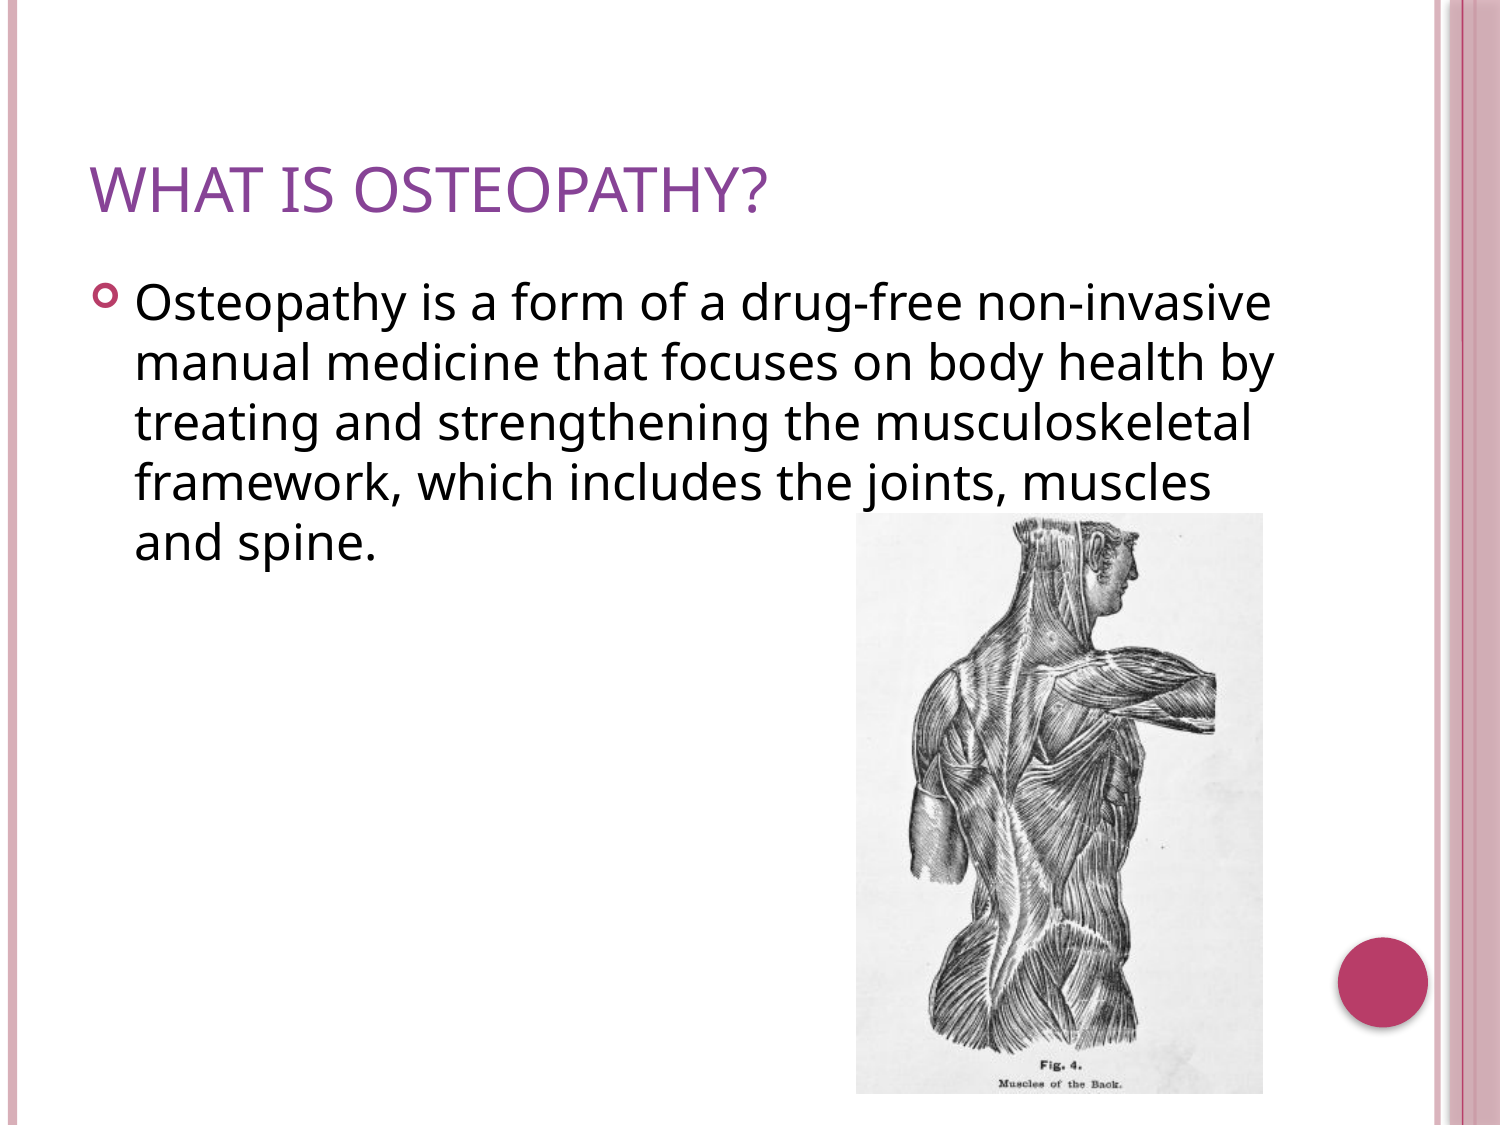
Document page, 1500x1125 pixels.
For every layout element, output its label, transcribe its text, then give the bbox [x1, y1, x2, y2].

title What is Osteopathy? [75, 45, 1300, 233]
list Osteopathy is a form of a drug-free non-invasive manual medicine that focuses on body health by treating and strengthening the musculoskeletal framework, which includes the joints, muscles and spine. [75, 262, 1300, 1062]
picture [855, 513, 1263, 1094]
